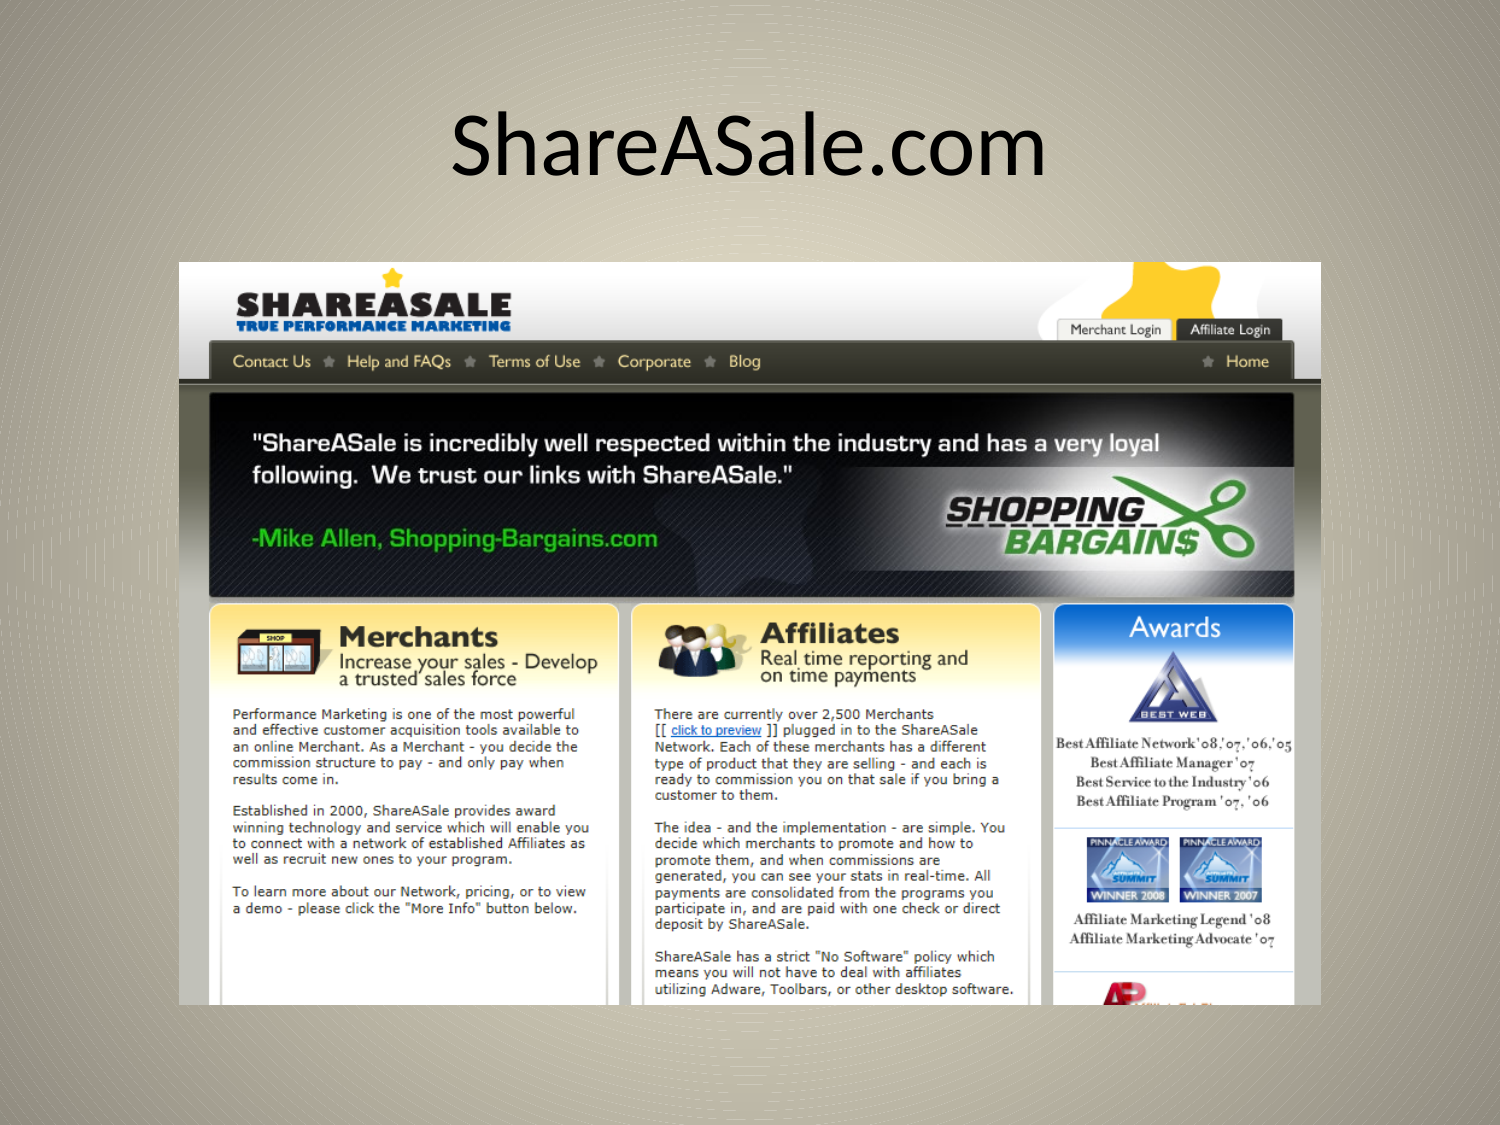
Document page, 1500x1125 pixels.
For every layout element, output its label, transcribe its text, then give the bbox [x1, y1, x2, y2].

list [178, 262, 1321, 1006]
title ShareASale.com [75, 45, 1425, 233]
